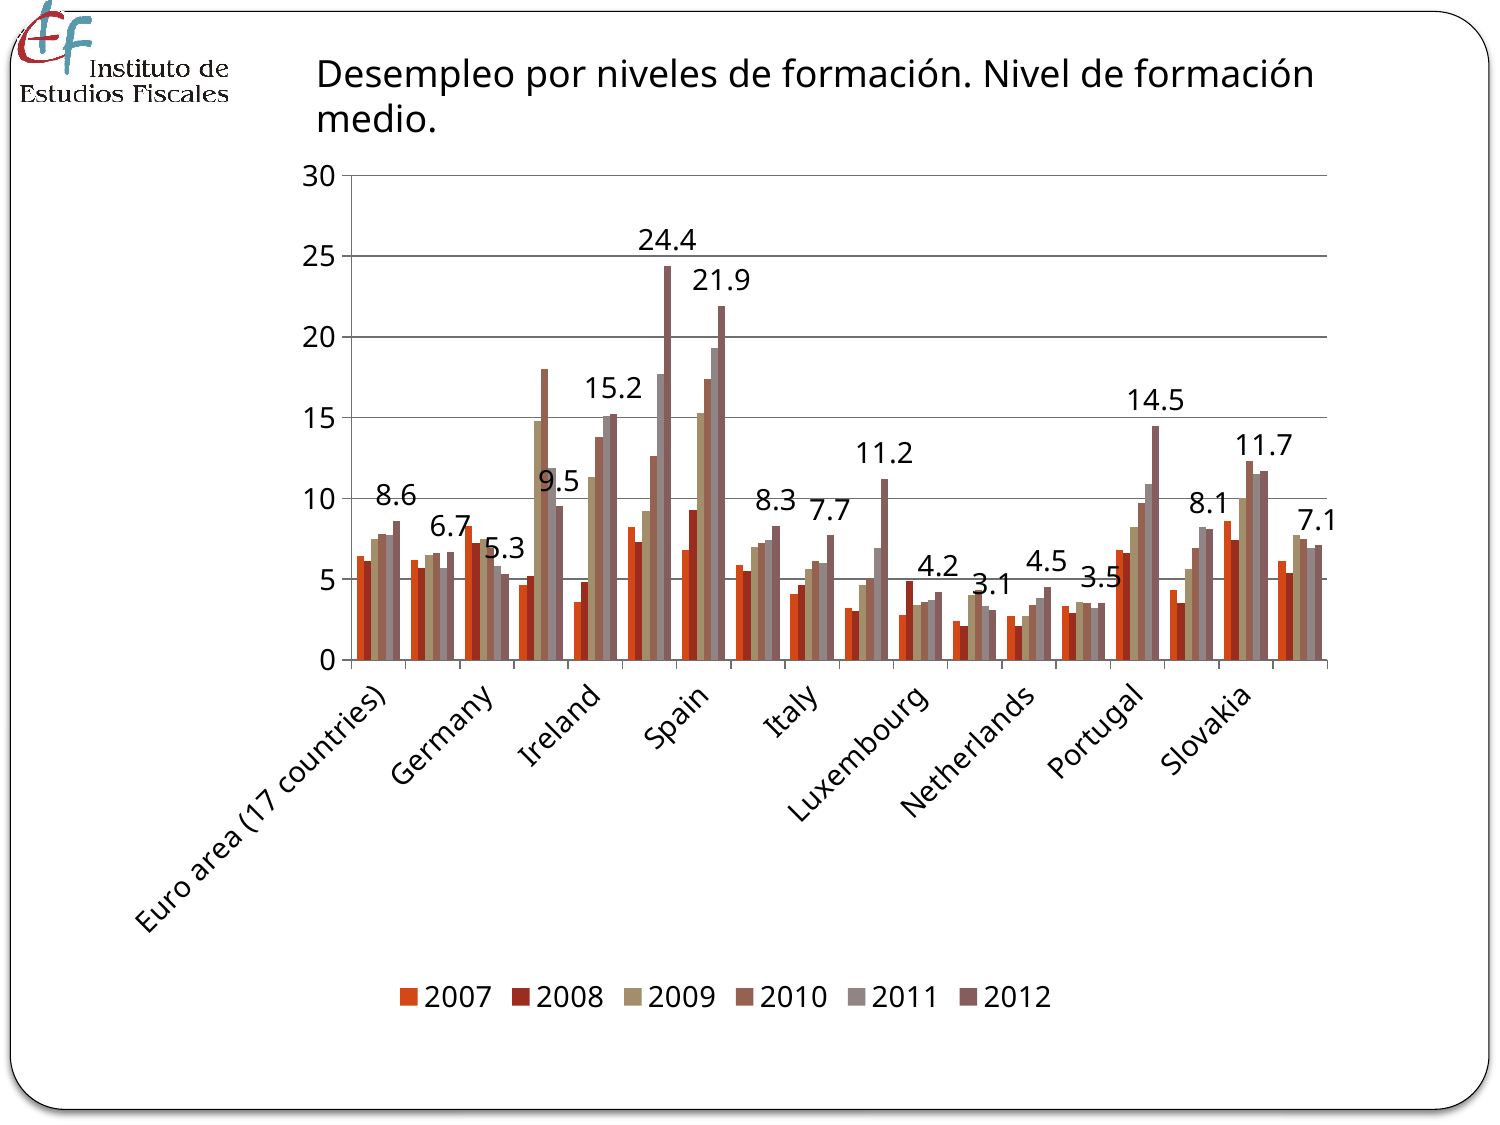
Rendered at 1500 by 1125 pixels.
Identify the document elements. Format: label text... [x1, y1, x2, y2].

text_box Desempleo por niveles de formación. Nivel de formación medio. [301, 42, 1353, 136]
picture [17, 0, 228, 102]
chart [100, 136, 1353, 1024]
